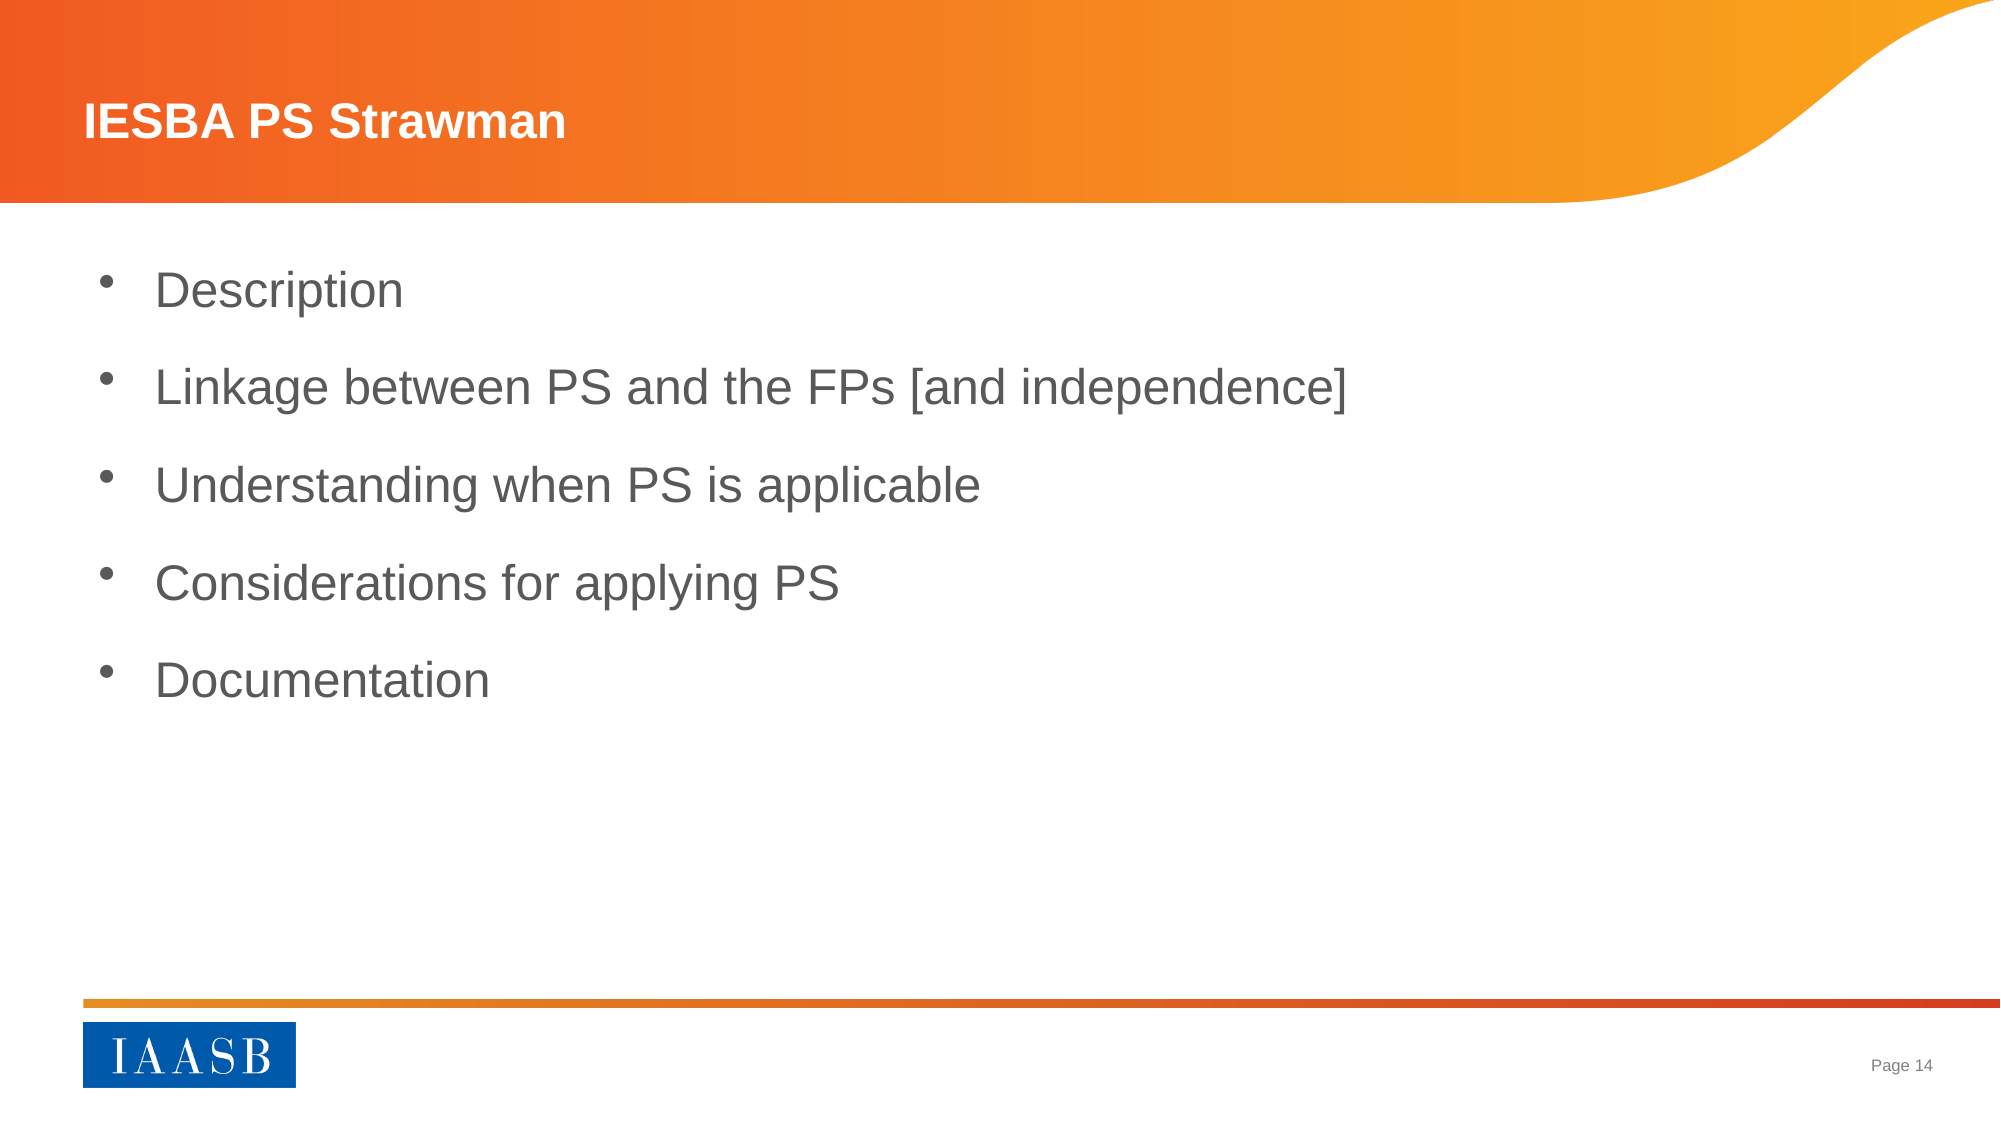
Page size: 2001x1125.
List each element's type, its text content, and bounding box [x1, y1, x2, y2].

picture [83, 1022, 296, 1088]
picture [0, 0, 1996, 203]
list Description Linkage between PS and the FPs [and independence] Understanding when PS is applicable Considerations for applying PS Documentation [83, 249, 1934, 925]
title IESBA PS Strawman [83, 75, 1734, 163]
